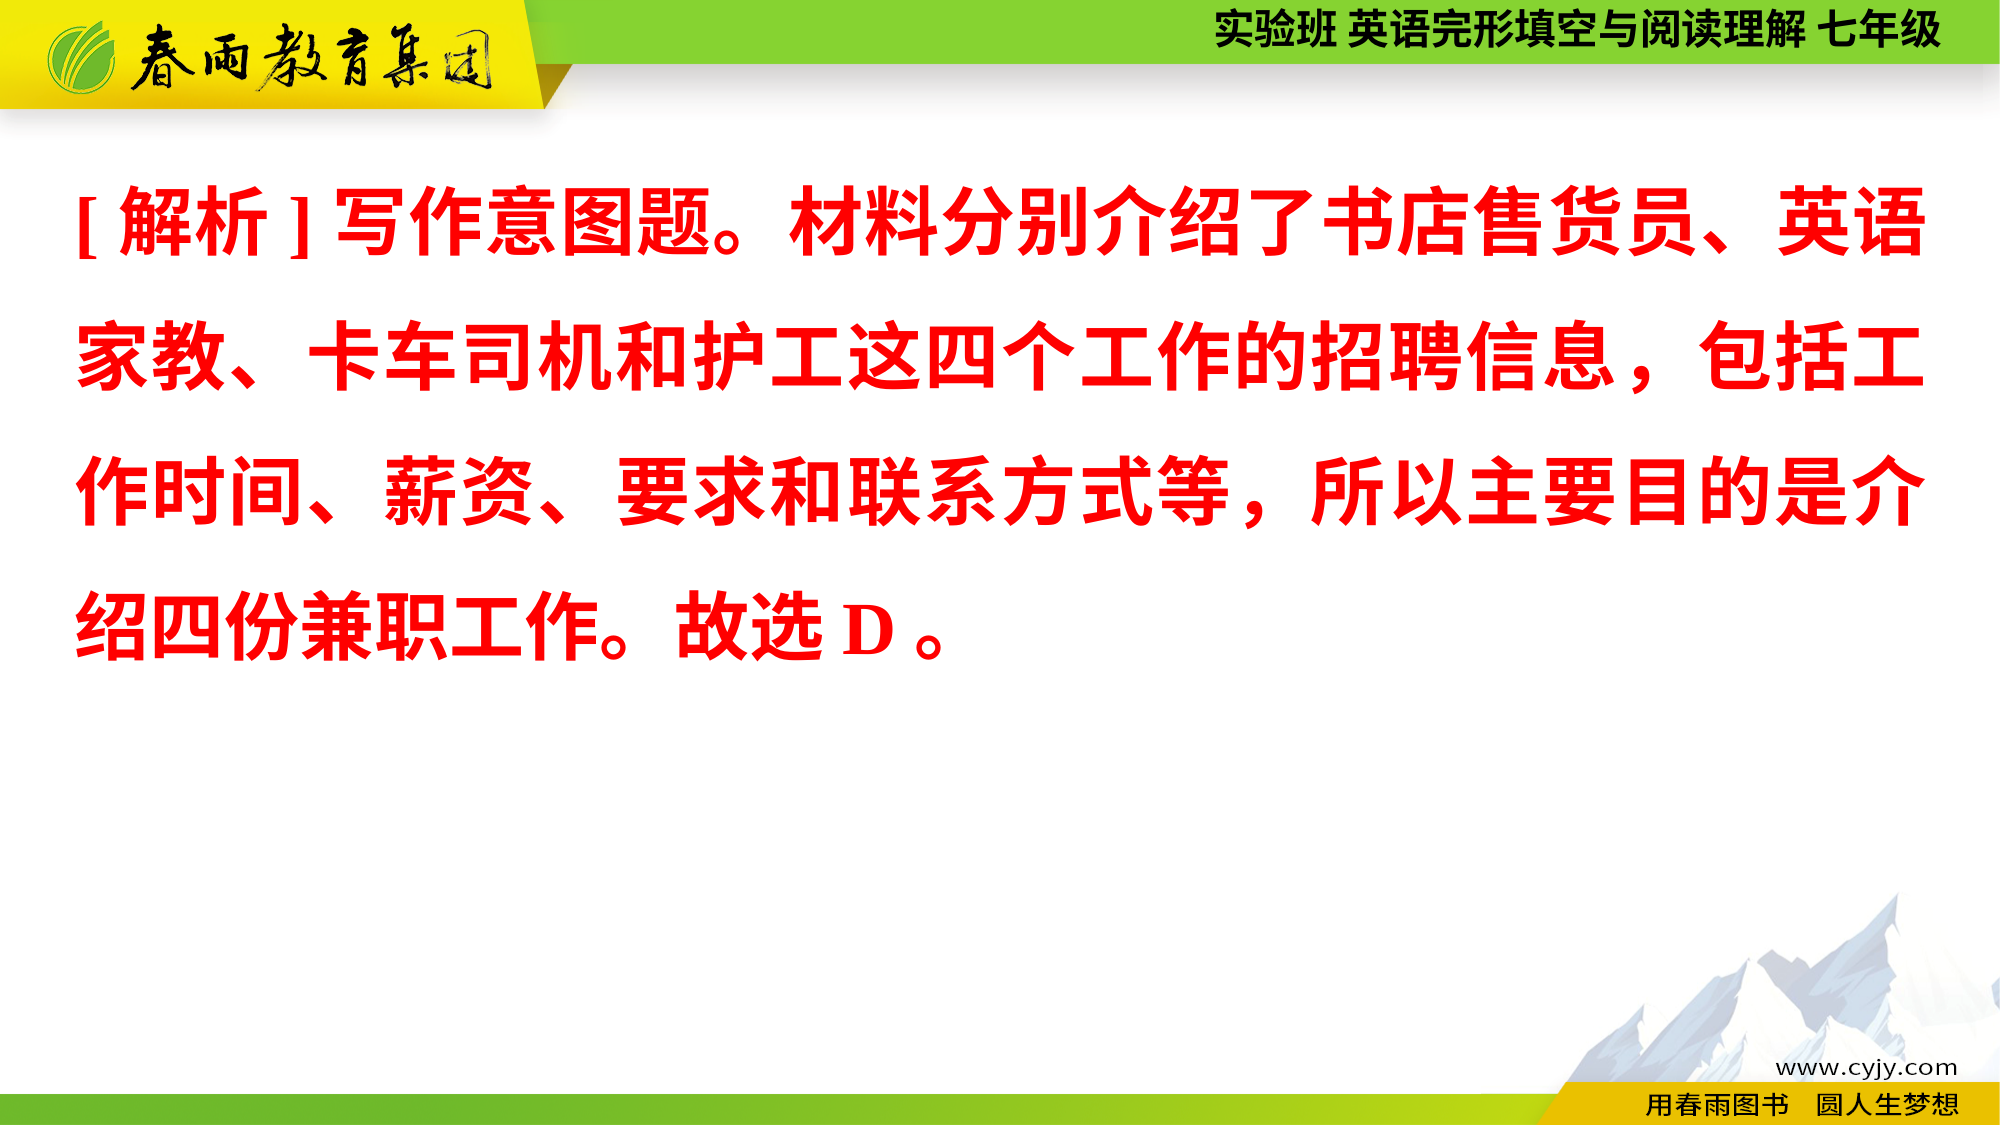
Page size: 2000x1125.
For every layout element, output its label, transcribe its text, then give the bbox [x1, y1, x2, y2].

list [解析]写作意图题。材料分别介绍了书店售货员、英语家教、卡车司机和护工这四个工作的招聘信息，包括工作时间、薪资、要求和联系方式等，所以主要目的是介绍四份兼职工作。故选D。 [59, 122, 1944, 666]
picture [0, 0, 2000, 1125]
